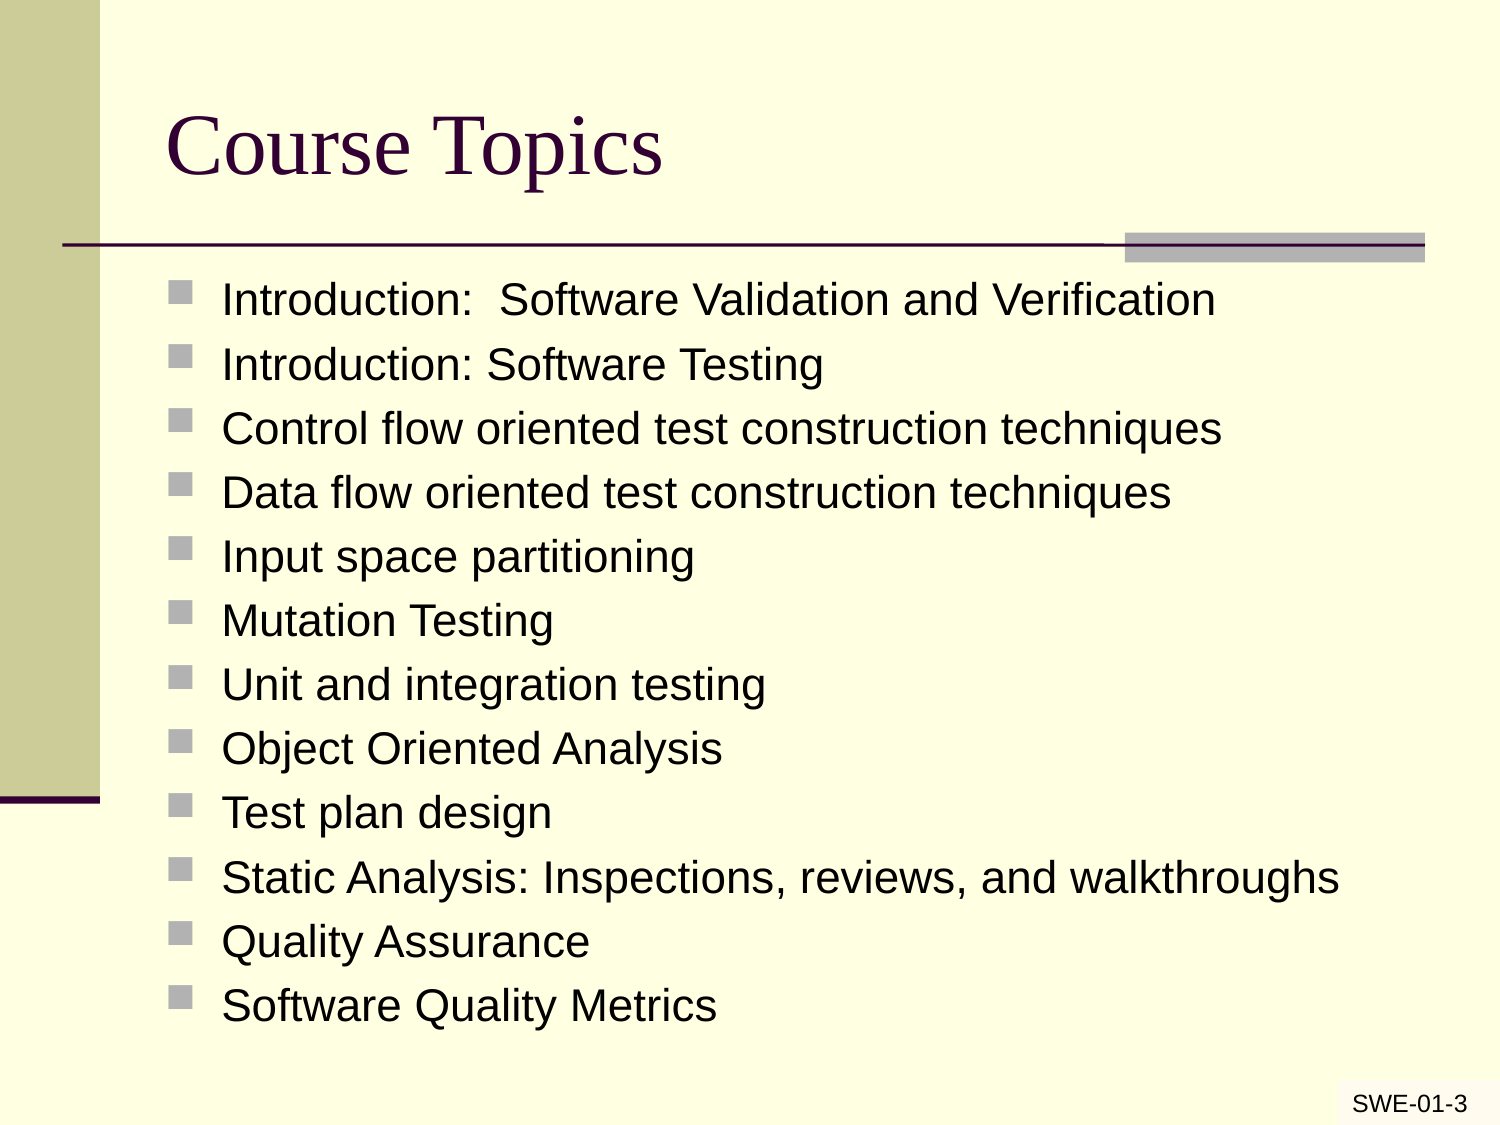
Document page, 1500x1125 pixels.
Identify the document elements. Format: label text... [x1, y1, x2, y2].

list Introduction: Software Validation and Verification Introduction: Software Testing Control flow oriented test construction techniques Data flow oriented test construction techniques Input space partitioning Mutation Testing Unit and integration testing Object Oriented Analysis Test plan design Static Analysis: Inspections, reviews, and walkthroughs Quality Assurance Software Quality Metrics [150, 262, 1450, 1006]
title Course Topics [150, 45, 1425, 234]
